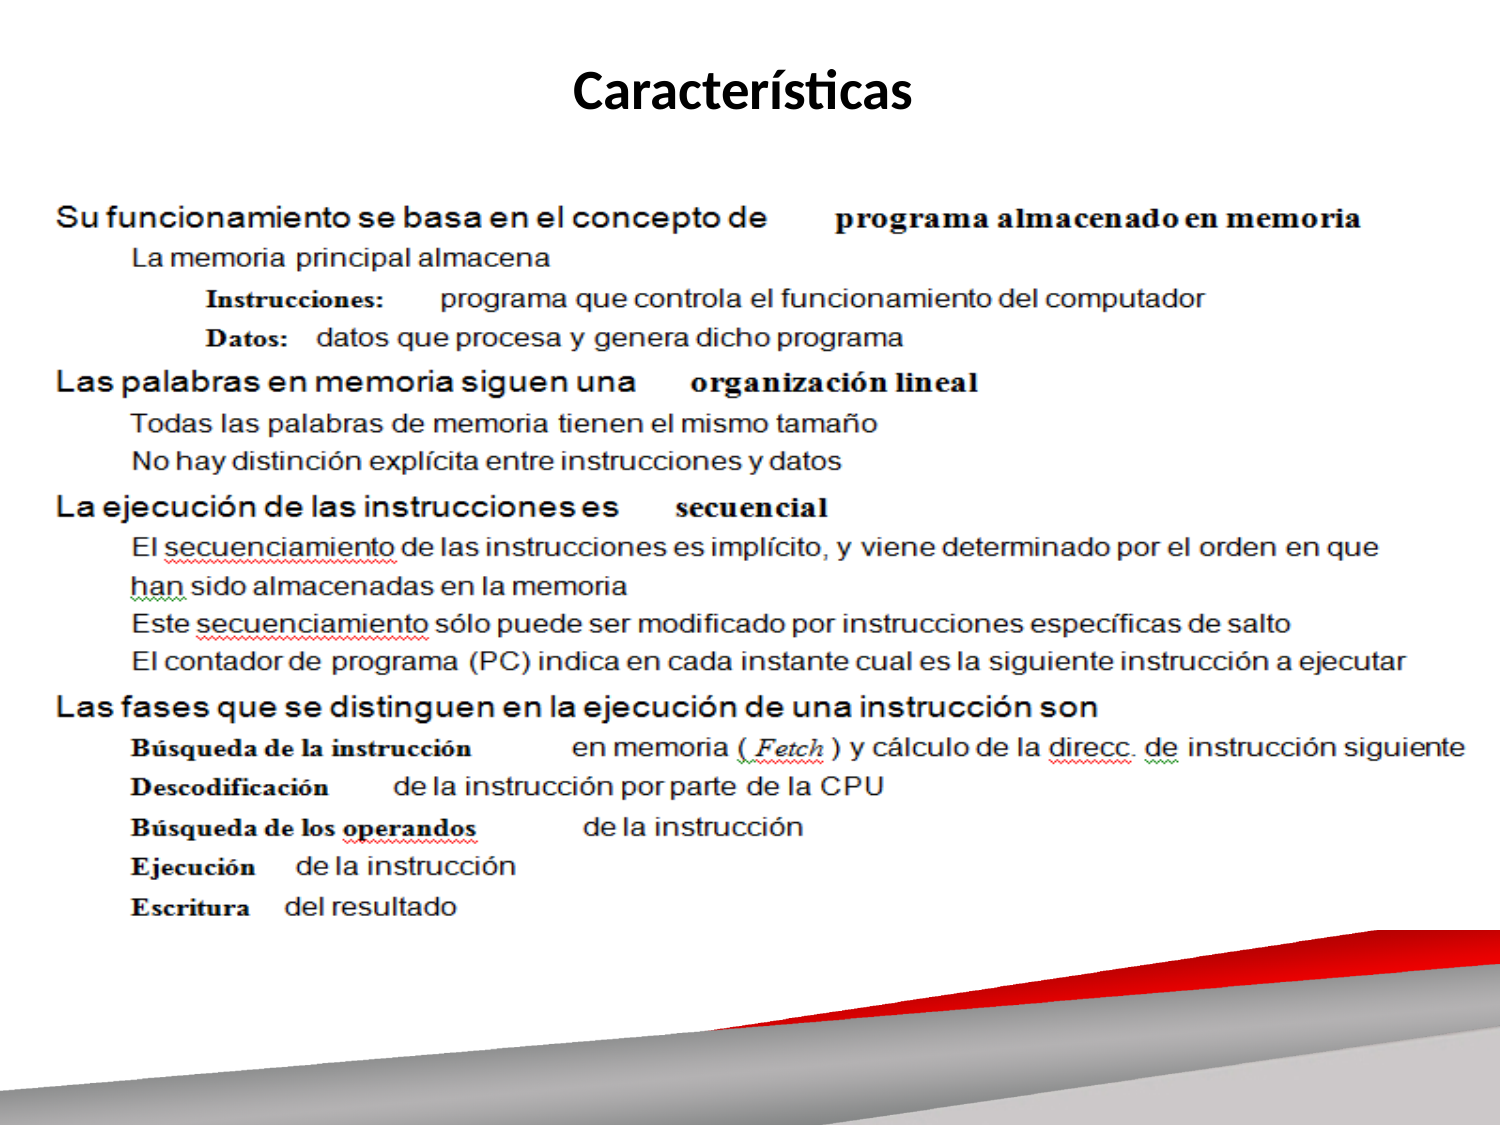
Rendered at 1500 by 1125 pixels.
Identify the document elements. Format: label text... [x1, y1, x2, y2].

title Características [75, 45, 1425, 129]
picture [0, 195, 1500, 1125]
